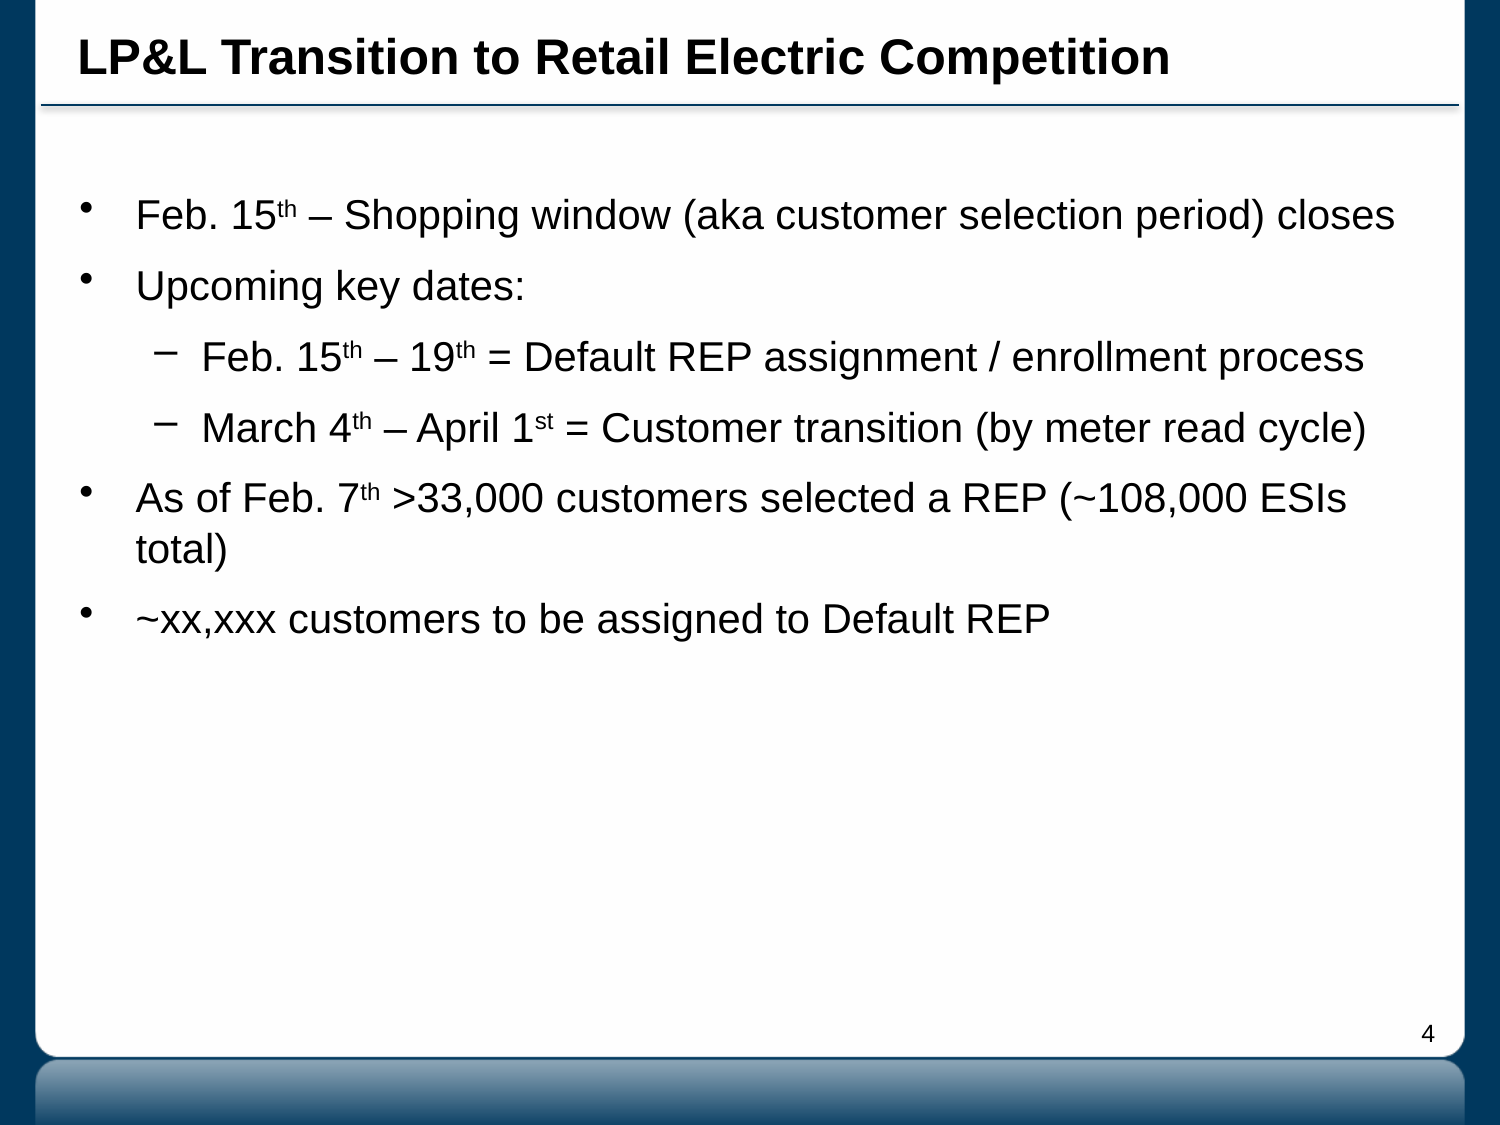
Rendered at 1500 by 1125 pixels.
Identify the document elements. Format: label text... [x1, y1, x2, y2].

title LP&L Transition to Retail Electric Competition [62, 29, 1462, 140]
picture [35, 0, 1465, 1125]
text_box Feb. 15th – Shopping window (aka customer selection period) closes Upcoming key dates: Feb. 15th – 19th = Default REP assignment / enrollment process March 4th – April 1st = Customer transition (by meter read cycle) As of Feb. 7th >33,000 customers selected a REP (~108,000 ESIs total) ~xx,xxx customers to be assigned to Default REP [64, 140, 1423, 988]
